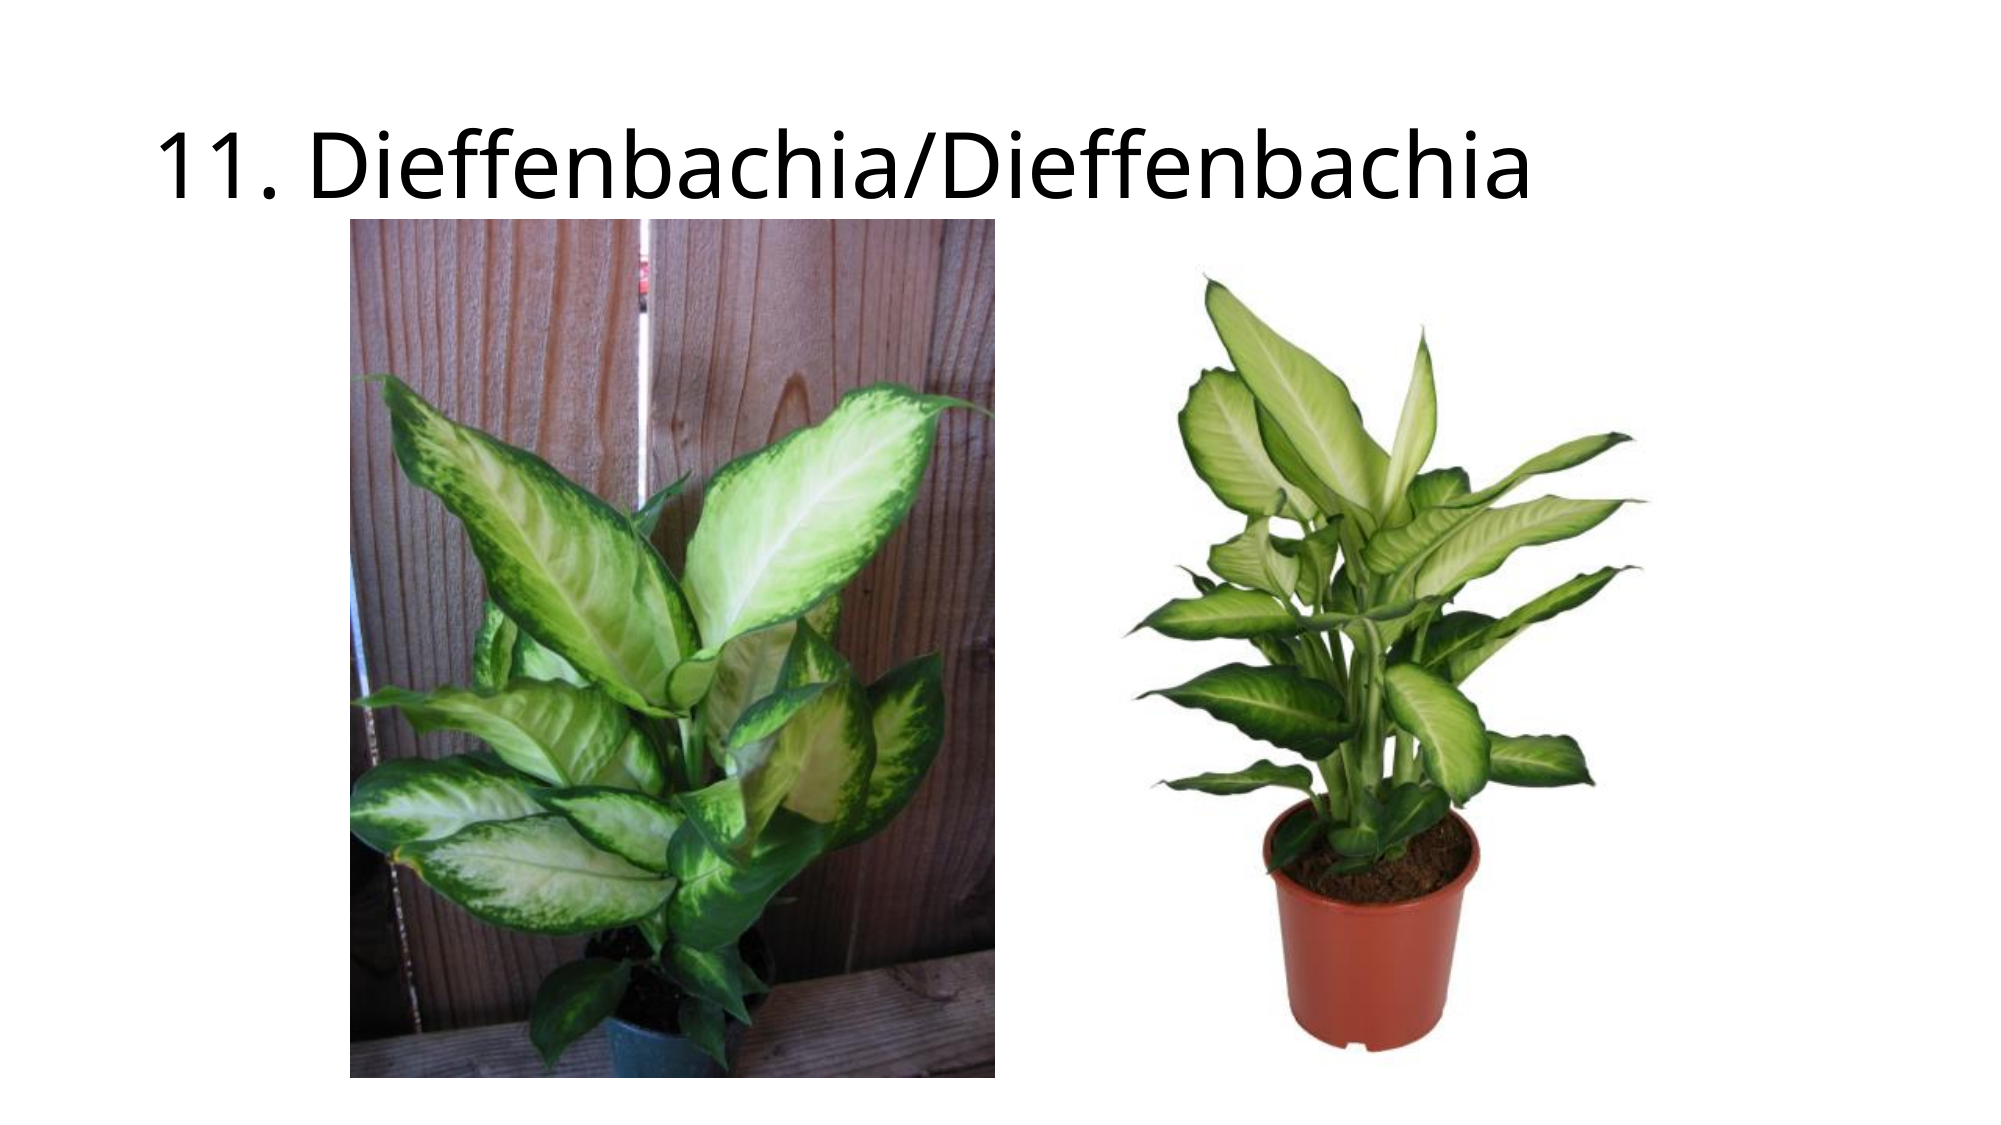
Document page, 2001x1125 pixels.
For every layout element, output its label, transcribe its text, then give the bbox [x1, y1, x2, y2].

title 11. Dieffenbachia/Dieffenbachia [137, 59, 1863, 278]
picture [1094, 215, 1667, 1075]
picture [350, 219, 995, 1079]
